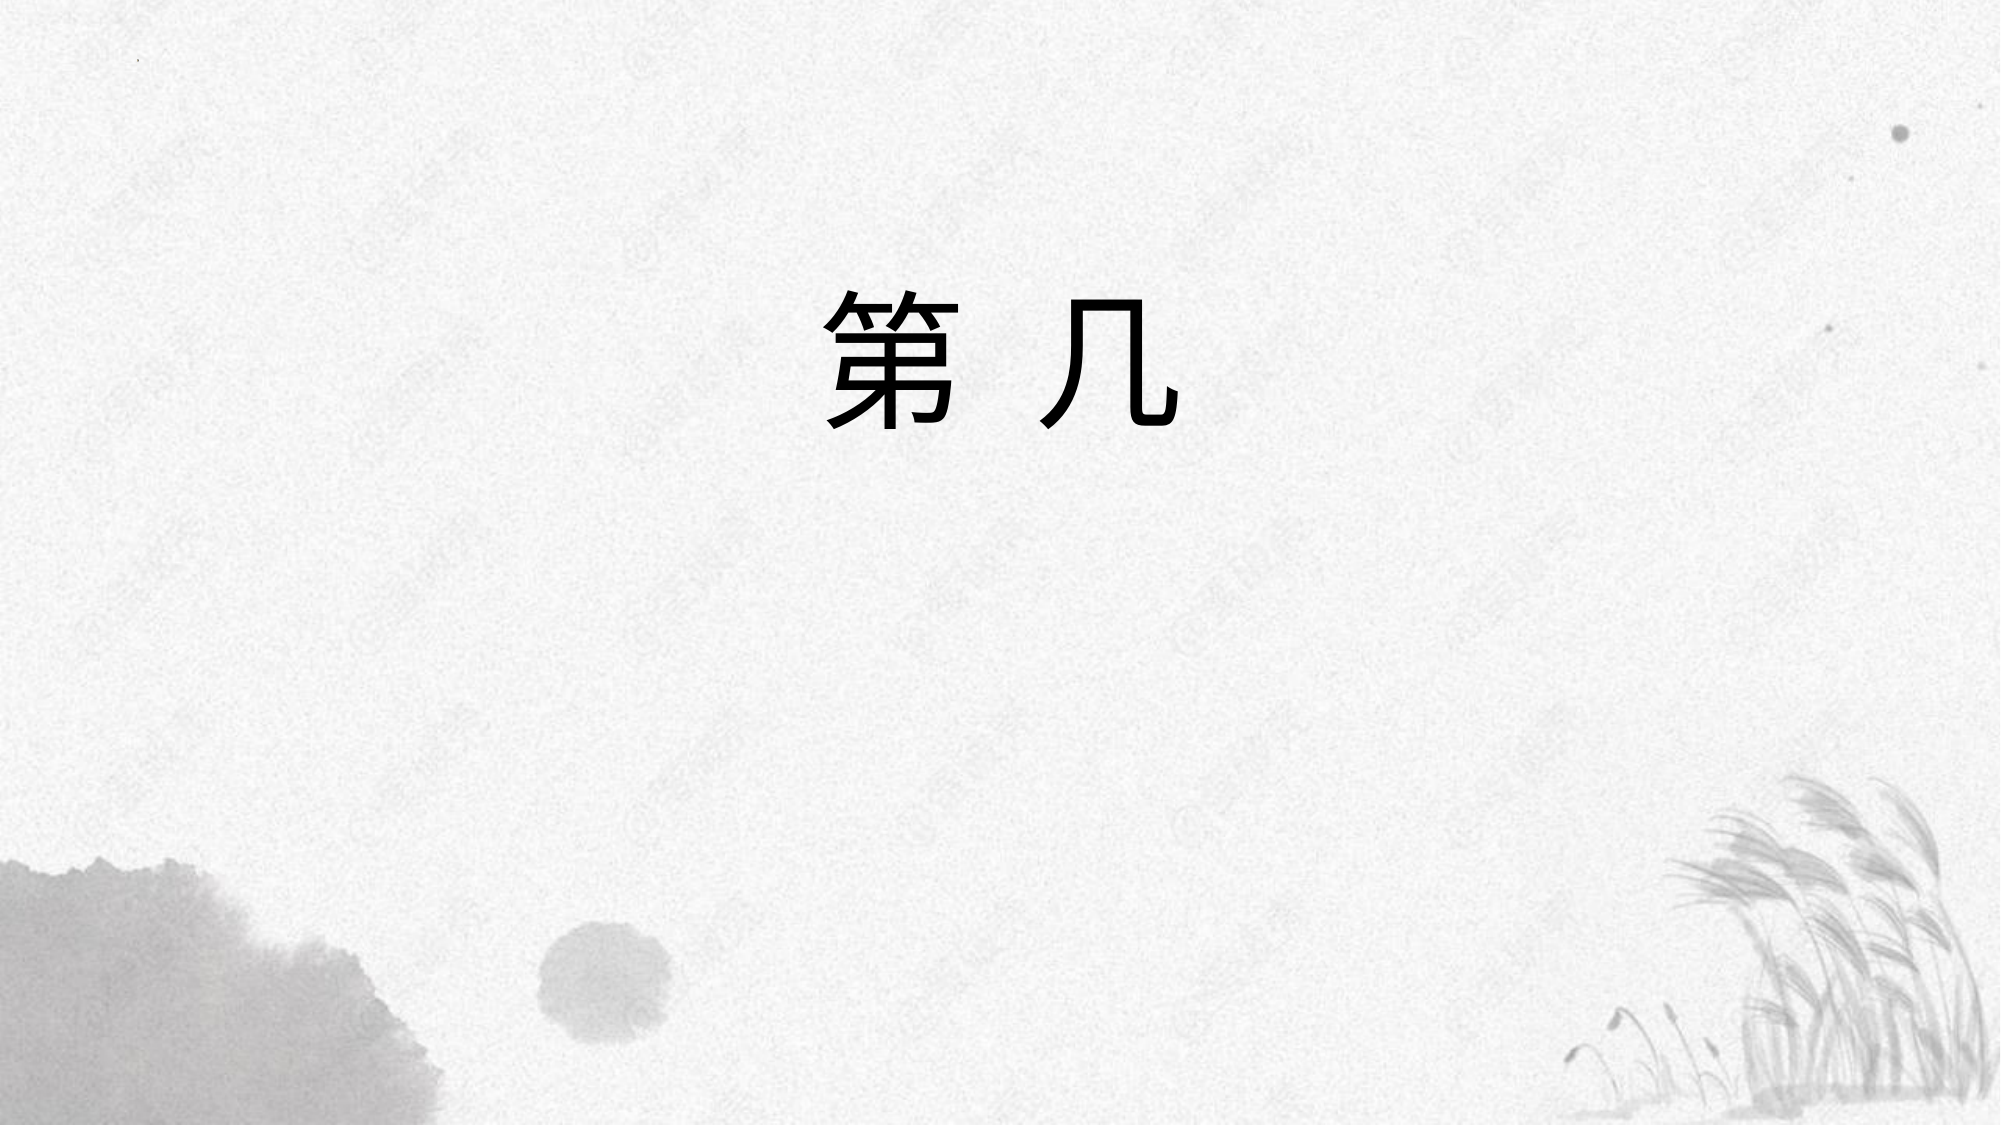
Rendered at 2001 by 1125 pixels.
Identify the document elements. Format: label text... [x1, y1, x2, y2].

picture [0, 0, 2001, 1125]
text_box 第 几 [0, 259, 2000, 476]
